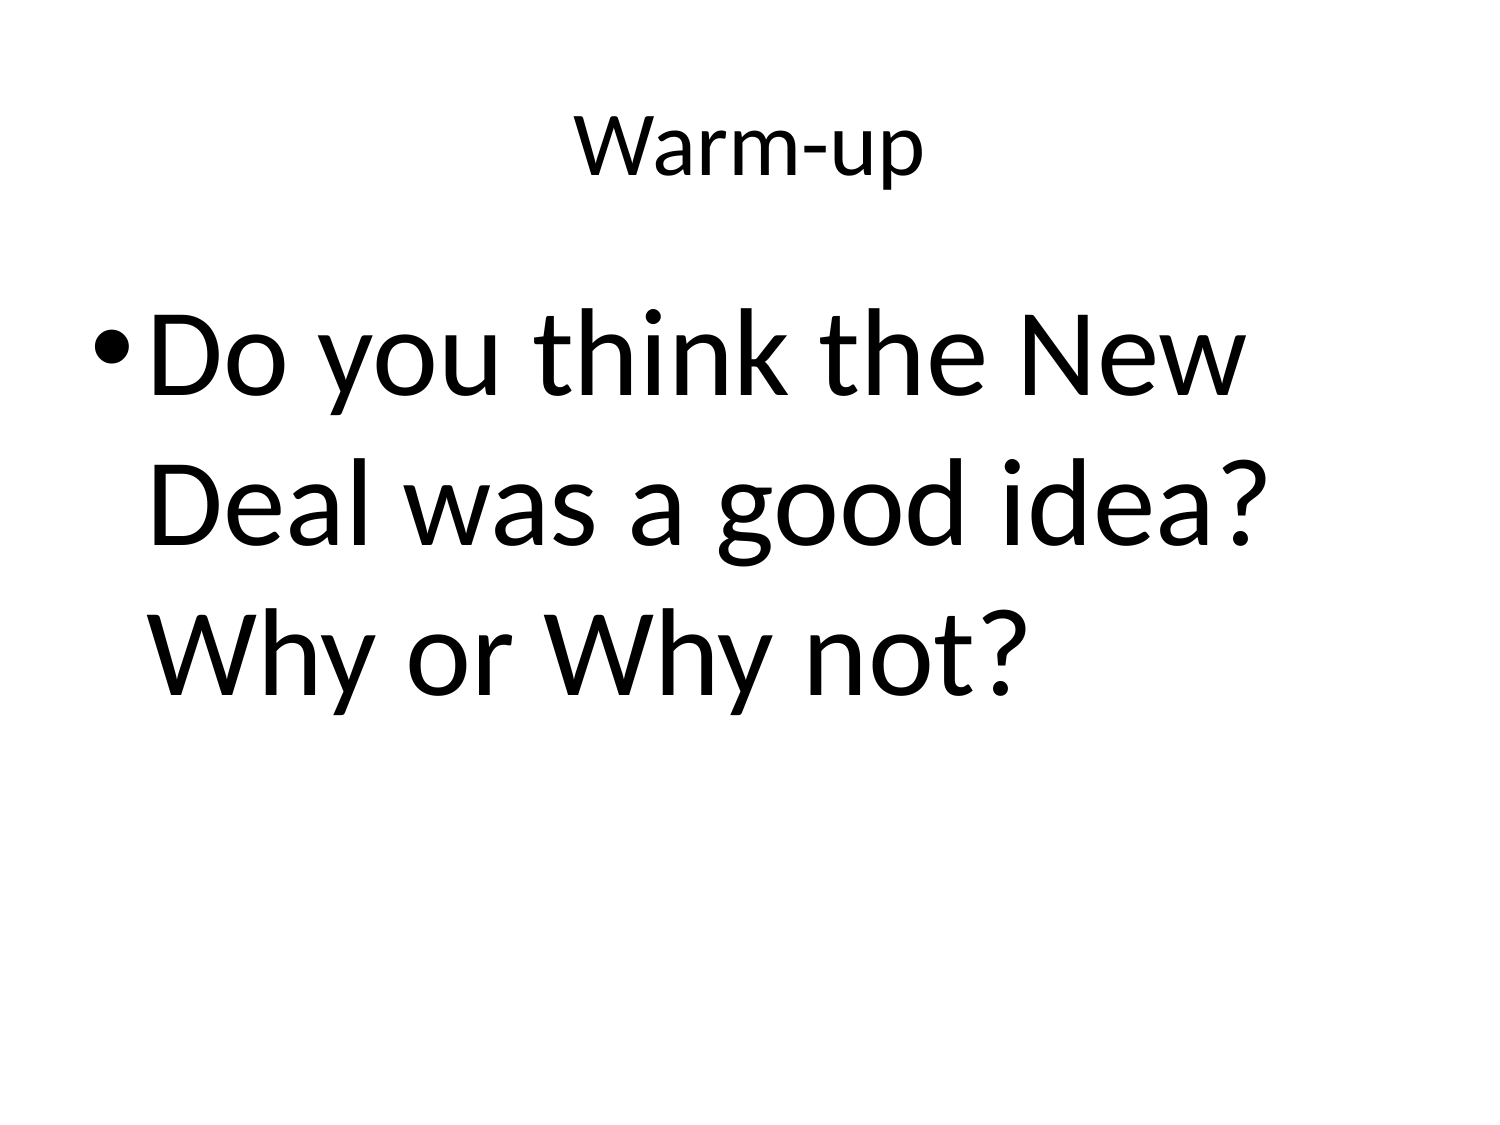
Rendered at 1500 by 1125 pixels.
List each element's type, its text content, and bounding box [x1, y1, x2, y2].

title Warm-up [75, 45, 1425, 233]
list Do you think the New Deal was a good idea? Why or Why not? [75, 262, 1425, 1005]
